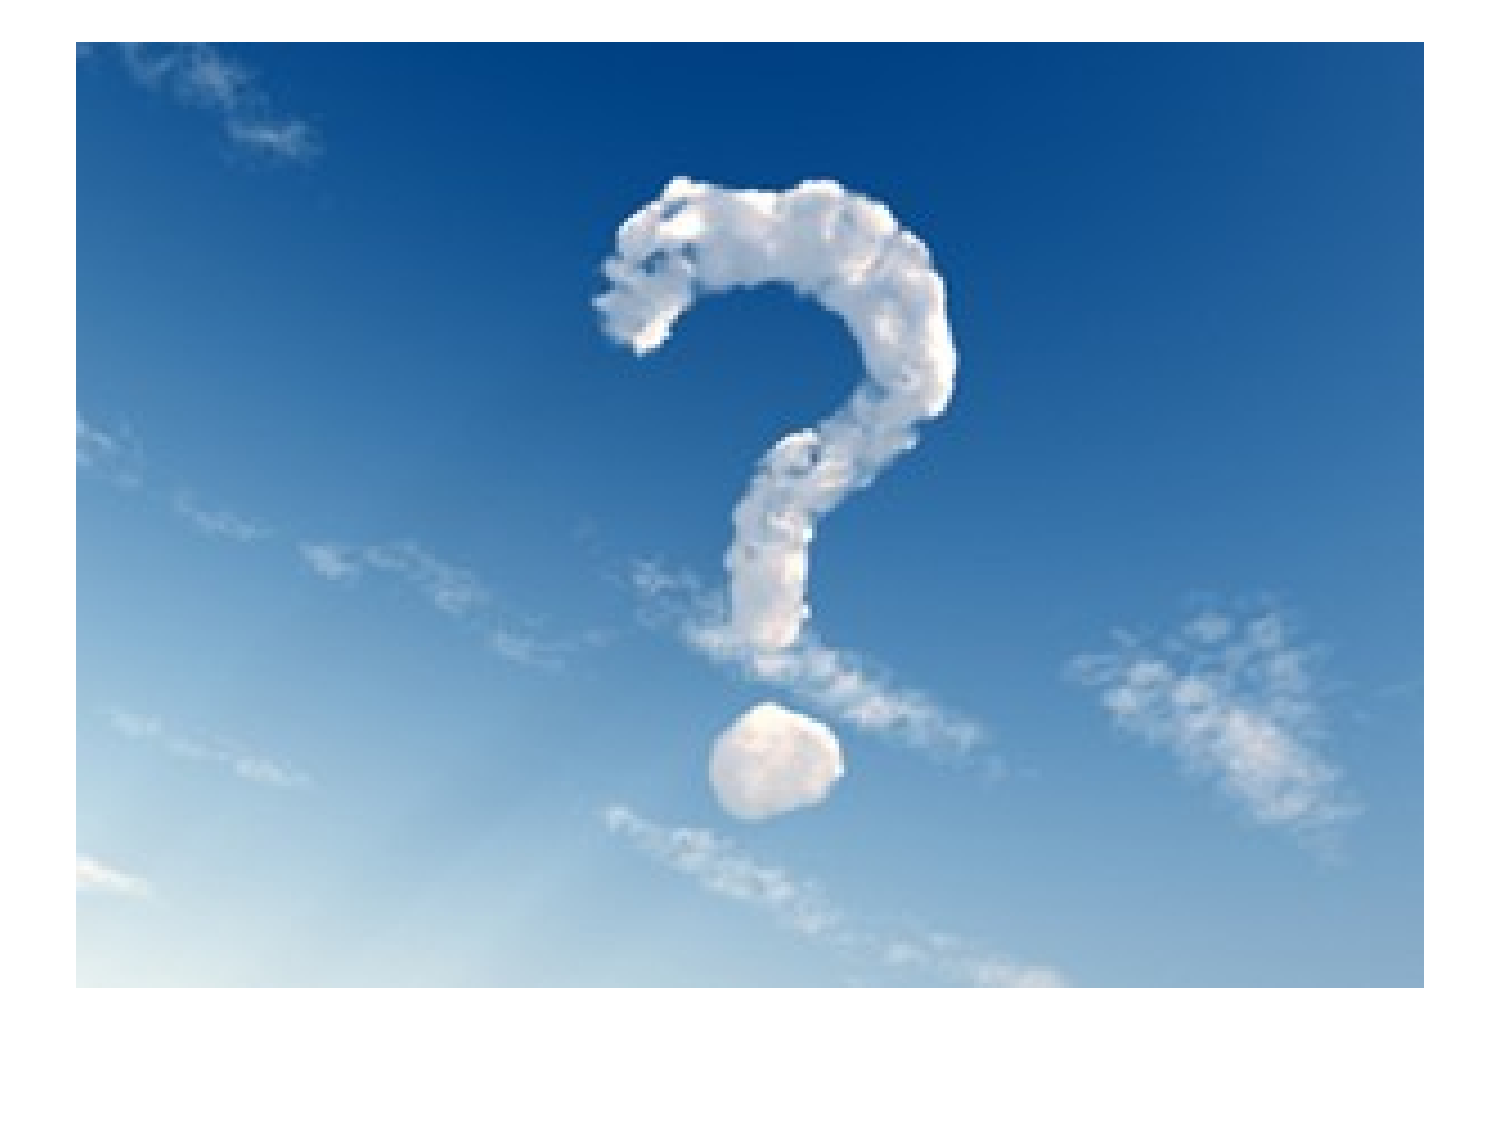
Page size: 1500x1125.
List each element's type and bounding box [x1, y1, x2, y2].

list [76, 42, 1424, 988]
